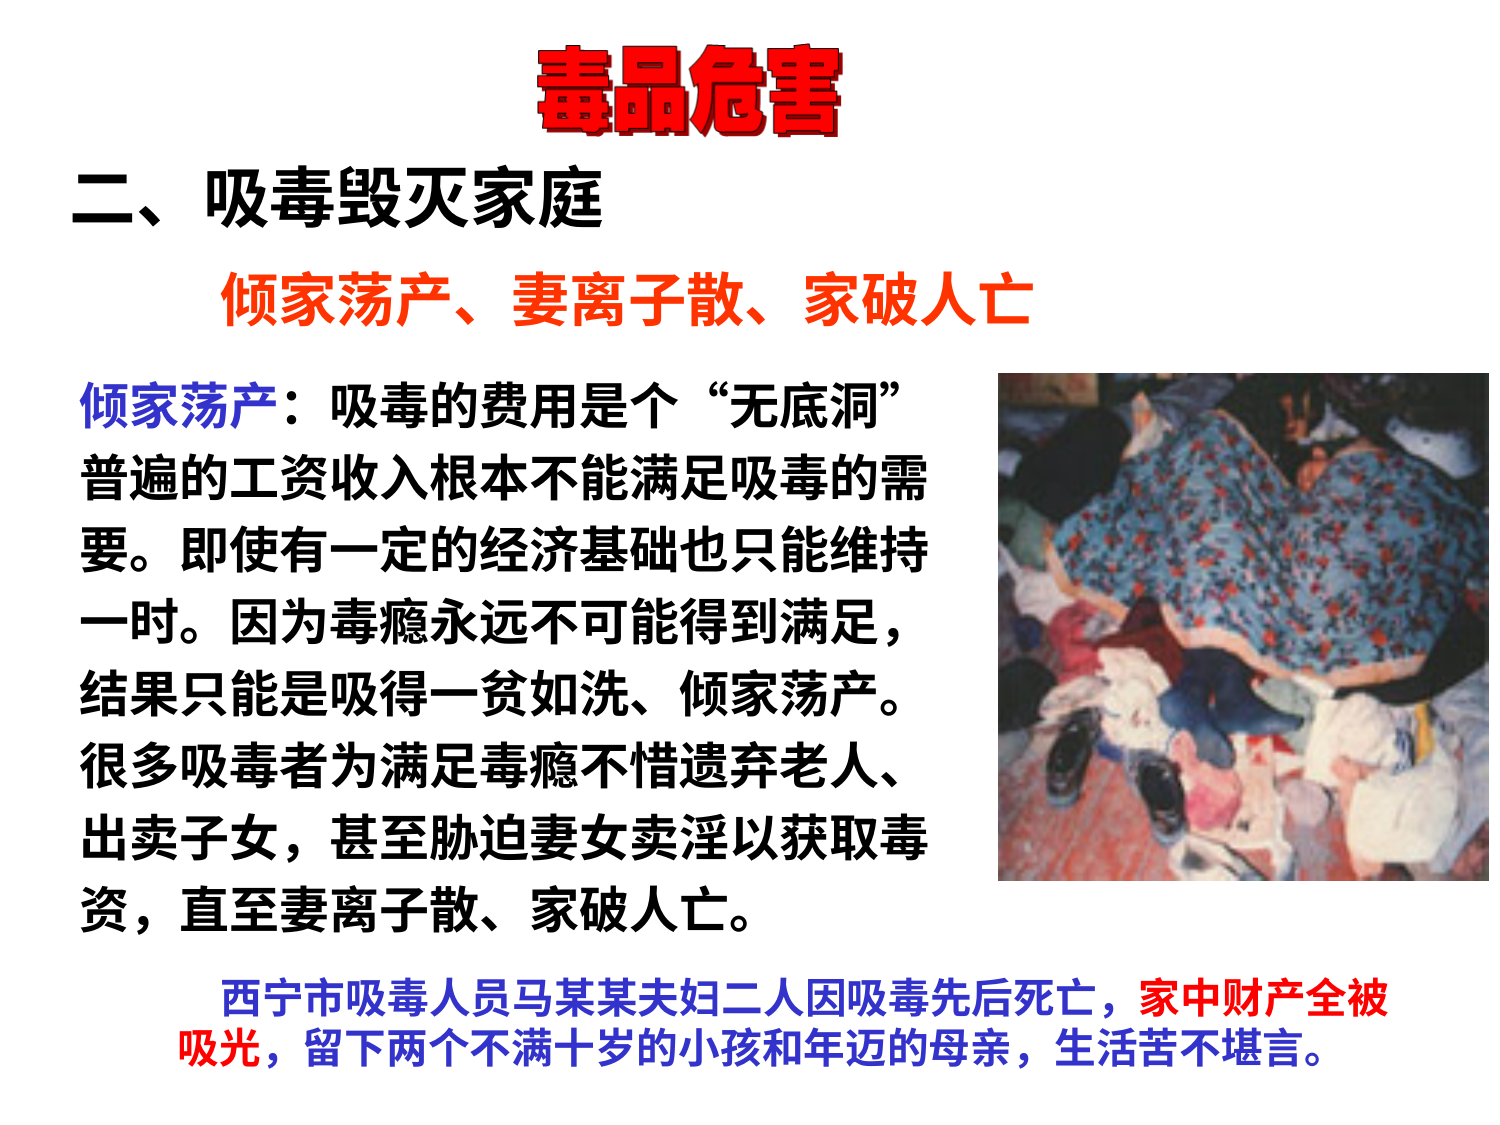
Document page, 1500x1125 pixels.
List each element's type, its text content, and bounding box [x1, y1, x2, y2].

text_box 二、吸毒毁灭家庭 [55, 148, 619, 244]
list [537, 42, 845, 139]
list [997, 373, 1489, 881]
text_box 倾家荡产、妻离子散、家破人亡 [205, 255, 1123, 341]
text_box 倾家荡产：吸毒的费用是个“无底洞”普遍的工资收入根本不能满足吸毒的需要。即使有一定的经济基础也只能维持一时。因为毒瘾永远不可能得到满足，结果只能是吸得一贫如洗、倾家荡产。很多吸毒者为满足毒瘾不惜遗弃老人、出卖子女，甚至胁迫妻女卖淫以获取毒资，直至妻离子散、家破人亡。 [64, 355, 975, 946]
text_box 西宁市吸毒人员马某某夫妇二人因吸毒先后死亡，家中财产全被 吸光，留下两个不满十岁的小孩和年迈的母亲，生活苦不堪言。 [162, 964, 1405, 1079]
text_box [218, 408, 249, 469]
